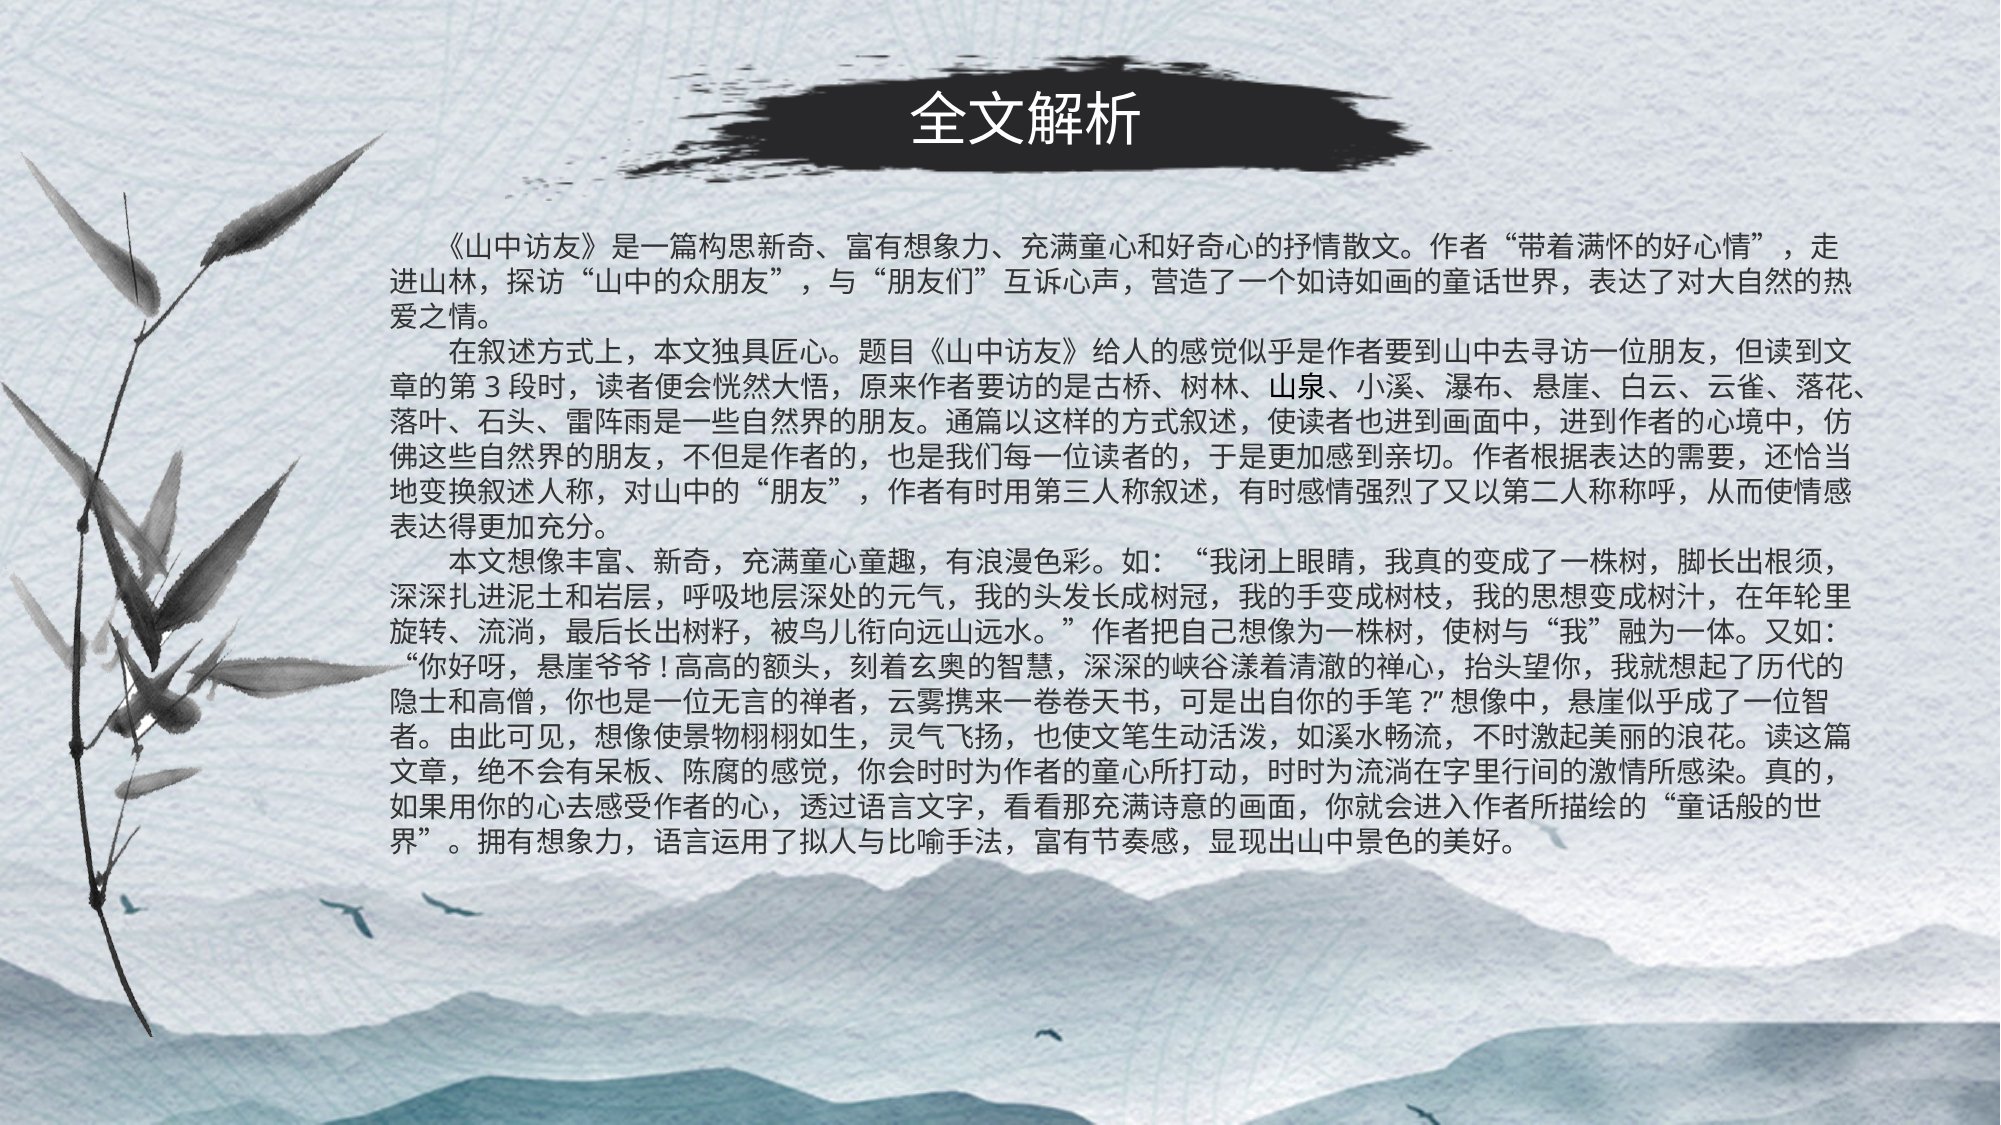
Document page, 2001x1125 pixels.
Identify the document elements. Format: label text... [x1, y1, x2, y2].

text_box 《山中访友》是一篇构思新奇、富有想象力、充满童心和好奇心的抒情散文。作者“带着满怀的好心情”，走进山林，探访“山中的众朋友”，与“朋友们”互诉心声，营造了一个如诗如画的童话世界，表达了对大自然的热爱之情。 在叙述方式上，本文独具匠心。题目《山中访友》给人的感觉似乎是作者要到山中去寻访一位朋友，但读到文章的第3段时，读者便会恍然大悟，原来作者要访的是古桥、树林、山泉、小溪、瀑布、悬崖、白云、云雀、落花、落叶、石头、雷阵雨是一些自然界的朋友。通篇以这样的方式叙述，使读者也进到画面中，进到作者的心境中，仿佛这些自然界的朋友，不但是作者的，也是我们每一位读者的，于是更加感到亲切。作者根据表达的需要，还恰当地变换叙述人称，对山中的“朋友”，作者有时用第三人称叙述，有时感情强烈了又以第二人称称呼，从而使情感表达得更加充分。 本文想像丰富、新奇，充满童心童趣，有浪漫色彩。如：“我闭上眼睛，我真的变成了一株树，脚长出根须，深深扎进泥土和岩层，呼吸地层深处的元气，我的头发长成树冠，我的手变成树枝，我的思想变成树汁，在年轮里旋转、流淌，最后长出树籽，被鸟儿衔向远山远水。”作者把自己想像为一株树，使树与“我”融为一体。又如：“你好呀，悬崖爷爷!高高的额头，刻着玄奥的智慧，深深的峡谷漾着清澈的禅心，抬头望你，我就想起了历代的隐士和高僧，你也是一位无言的禅者，云雾携来一卷卷天书，可是出自你的手笔?”想像中，悬崖似乎成了一位智者。由此可见，想像使景物栩栩如生，灵气飞扬，也使文笔生动活泼，如溪水畅流，不时激起美丽的浪花。读这篇文章，绝不会有呆板、陈腐的感觉，你会时时为作者的童心所打动，时时为流淌在字里行间的激情所感染。真的，如果用你的心去感受作者的心，透过语言文字，看看那充满诗意的画面，你就会进入作者所描绘的“童话般的世界”。拥有想象力，语言运用了拟人与比喻手法，富有节奏感，显现出山中景色的美好。 [685, 221, 1875, 866]
picture [0, 0, 2000, 1125]
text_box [685, 54, 1456, 201]
